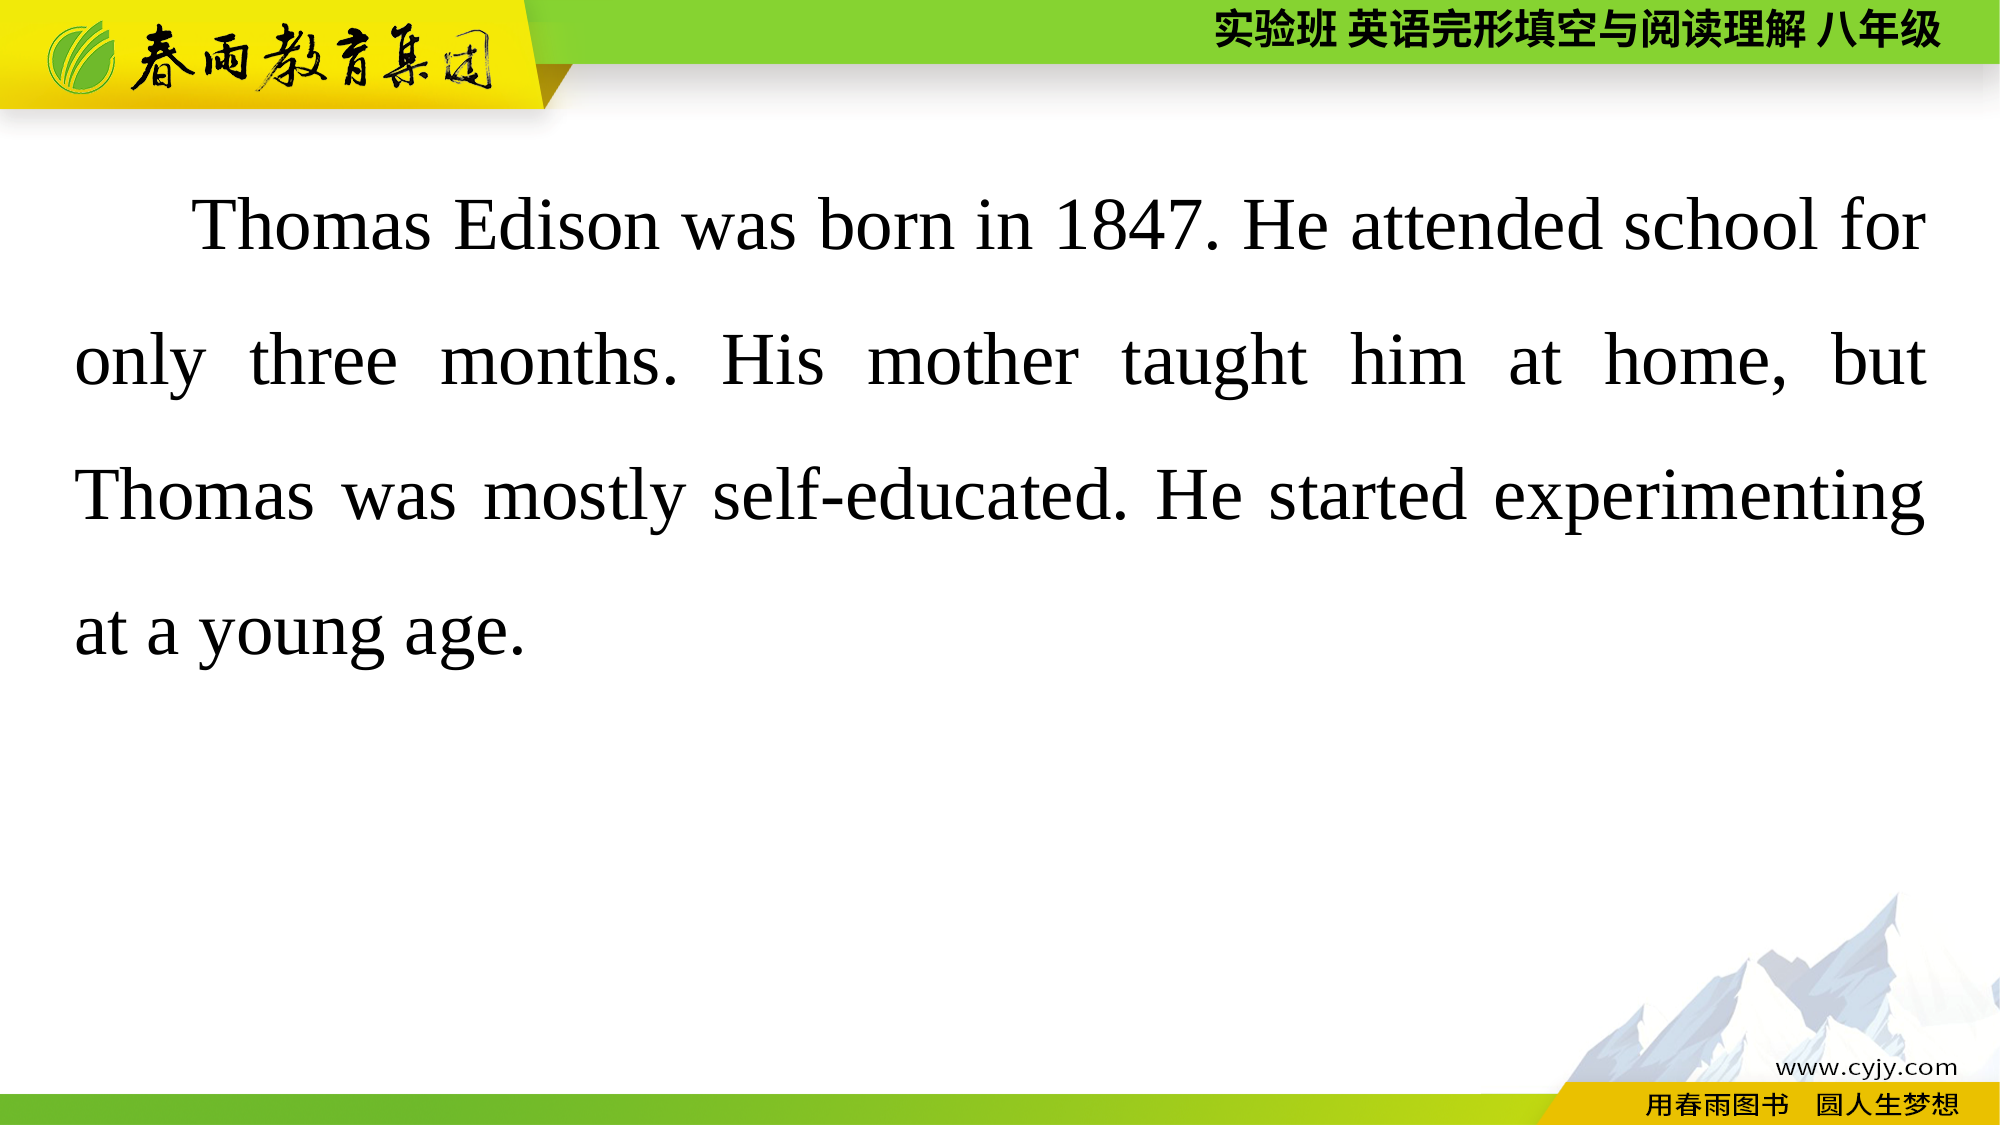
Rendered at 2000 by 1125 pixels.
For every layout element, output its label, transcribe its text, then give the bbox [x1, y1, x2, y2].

picture [0, 0, 2000, 1125]
list Thomas Edison was born in 1847. He attended school for only three months. His mother taught him at home, but Thomas was mostly self-educated. He started experimenting at a young age. [59, 122, 1944, 667]
